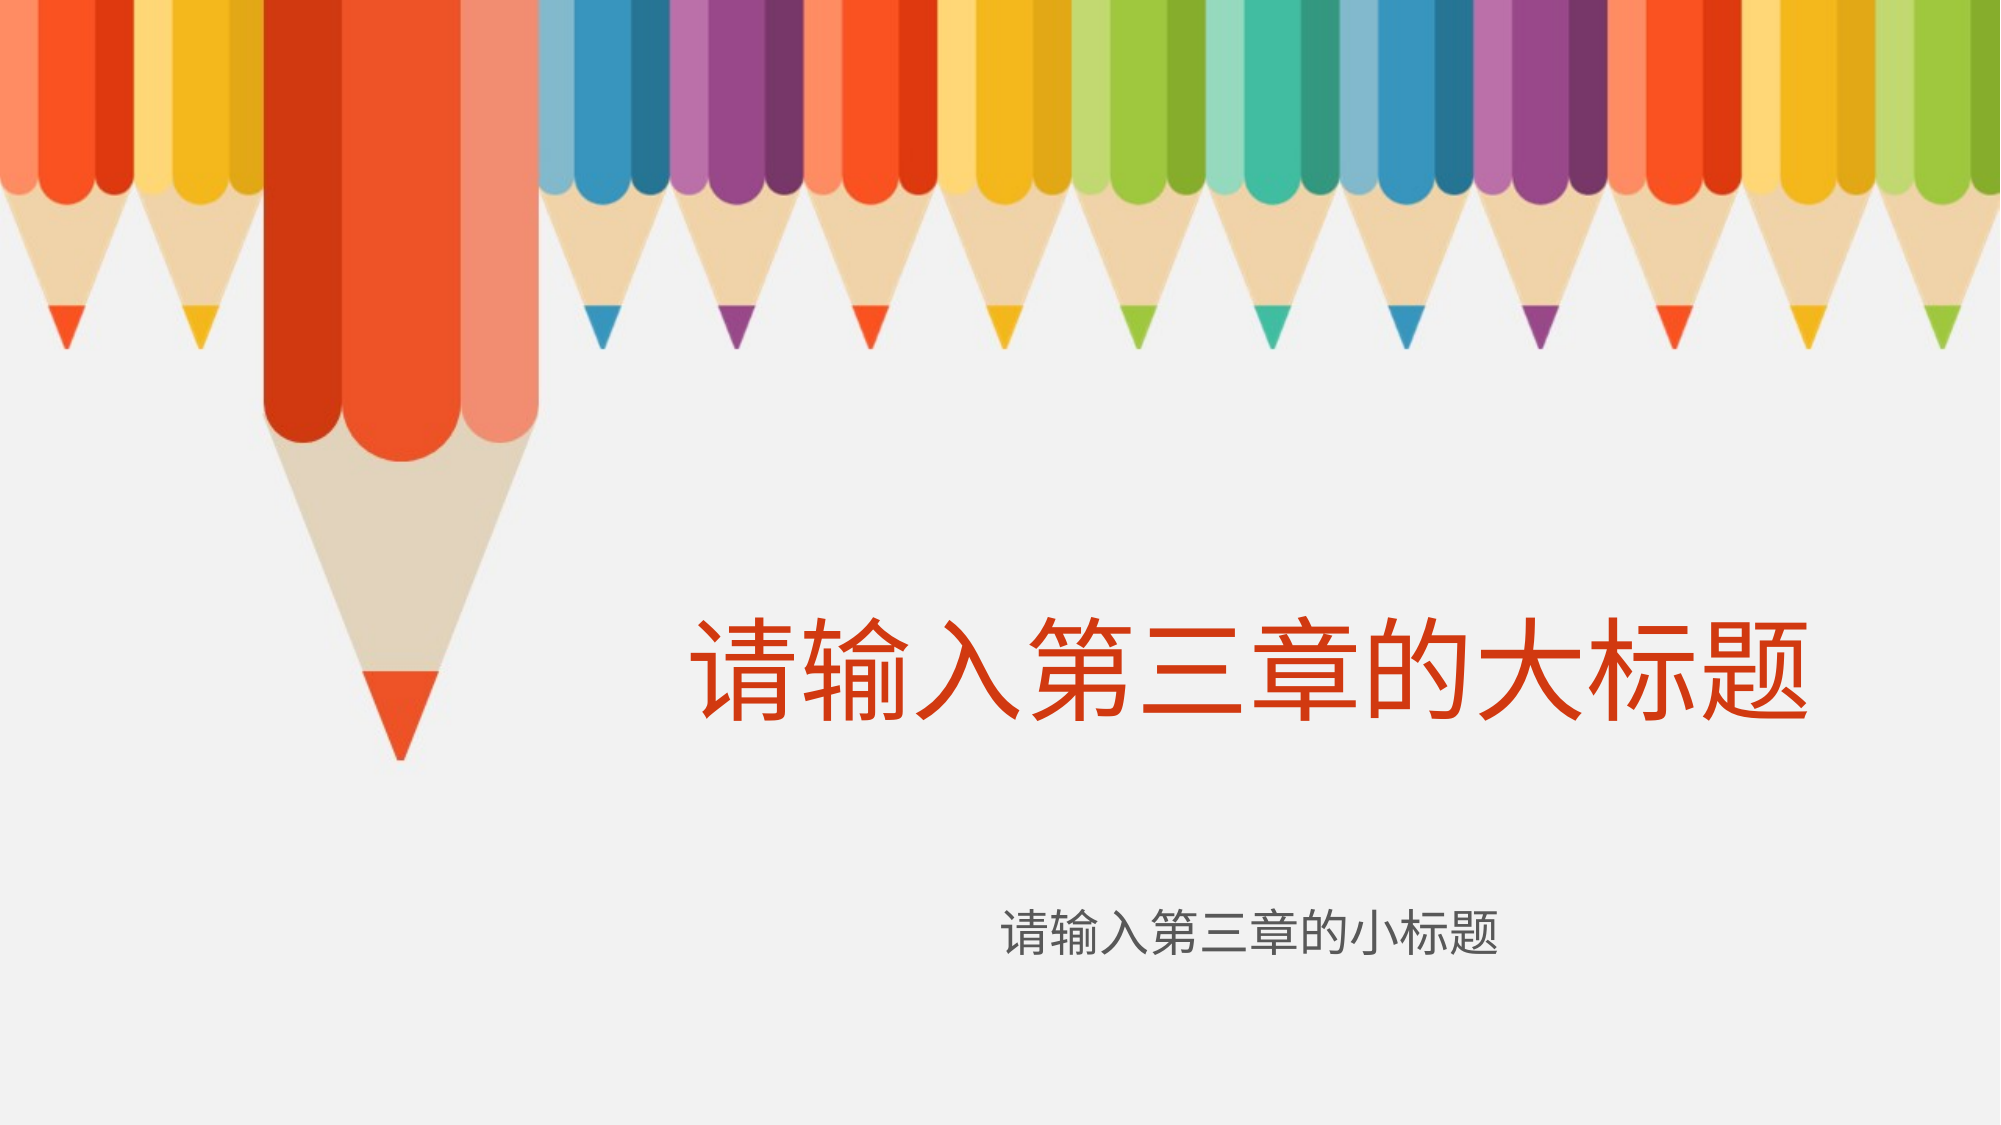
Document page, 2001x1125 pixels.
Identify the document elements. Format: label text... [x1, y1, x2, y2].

title 请输入第三章的大标题 [636, 431, 1863, 837]
list 请输入第三章的小标题 [645, 846, 1853, 987]
picture [0, 0, 2000, 1125]
